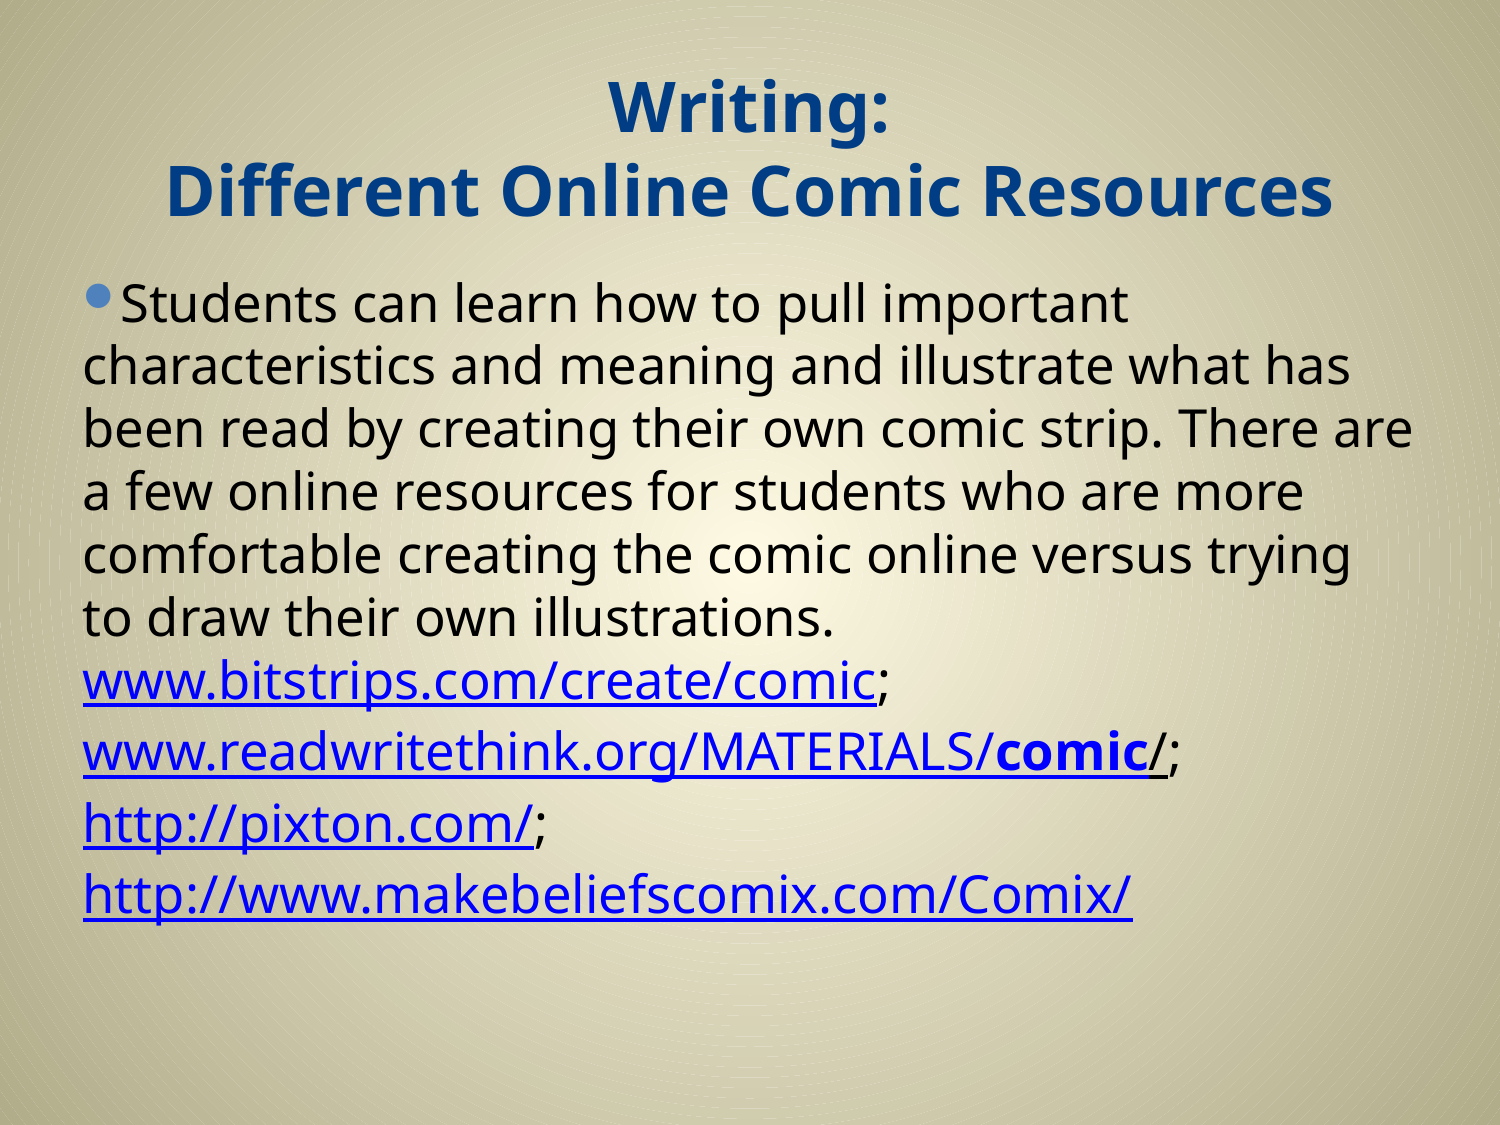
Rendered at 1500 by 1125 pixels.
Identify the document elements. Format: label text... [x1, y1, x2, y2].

list Students can learn how to pull important characteristics and meaning and illustrate what has been read by creating their own comic strip. There are a few online resources for students who are more comfortable creating the comic online versus trying to draw their own illustrations. www.bitstrips.com/create/comic; www.readwritethink.org/MATERIALS/comic/; http://pixton.com/; http://www.makebeliefscomix.com/Comix/ [75, 262, 1425, 1005]
title Writing: Different Online Comic Resources [75, 50, 1425, 238]
